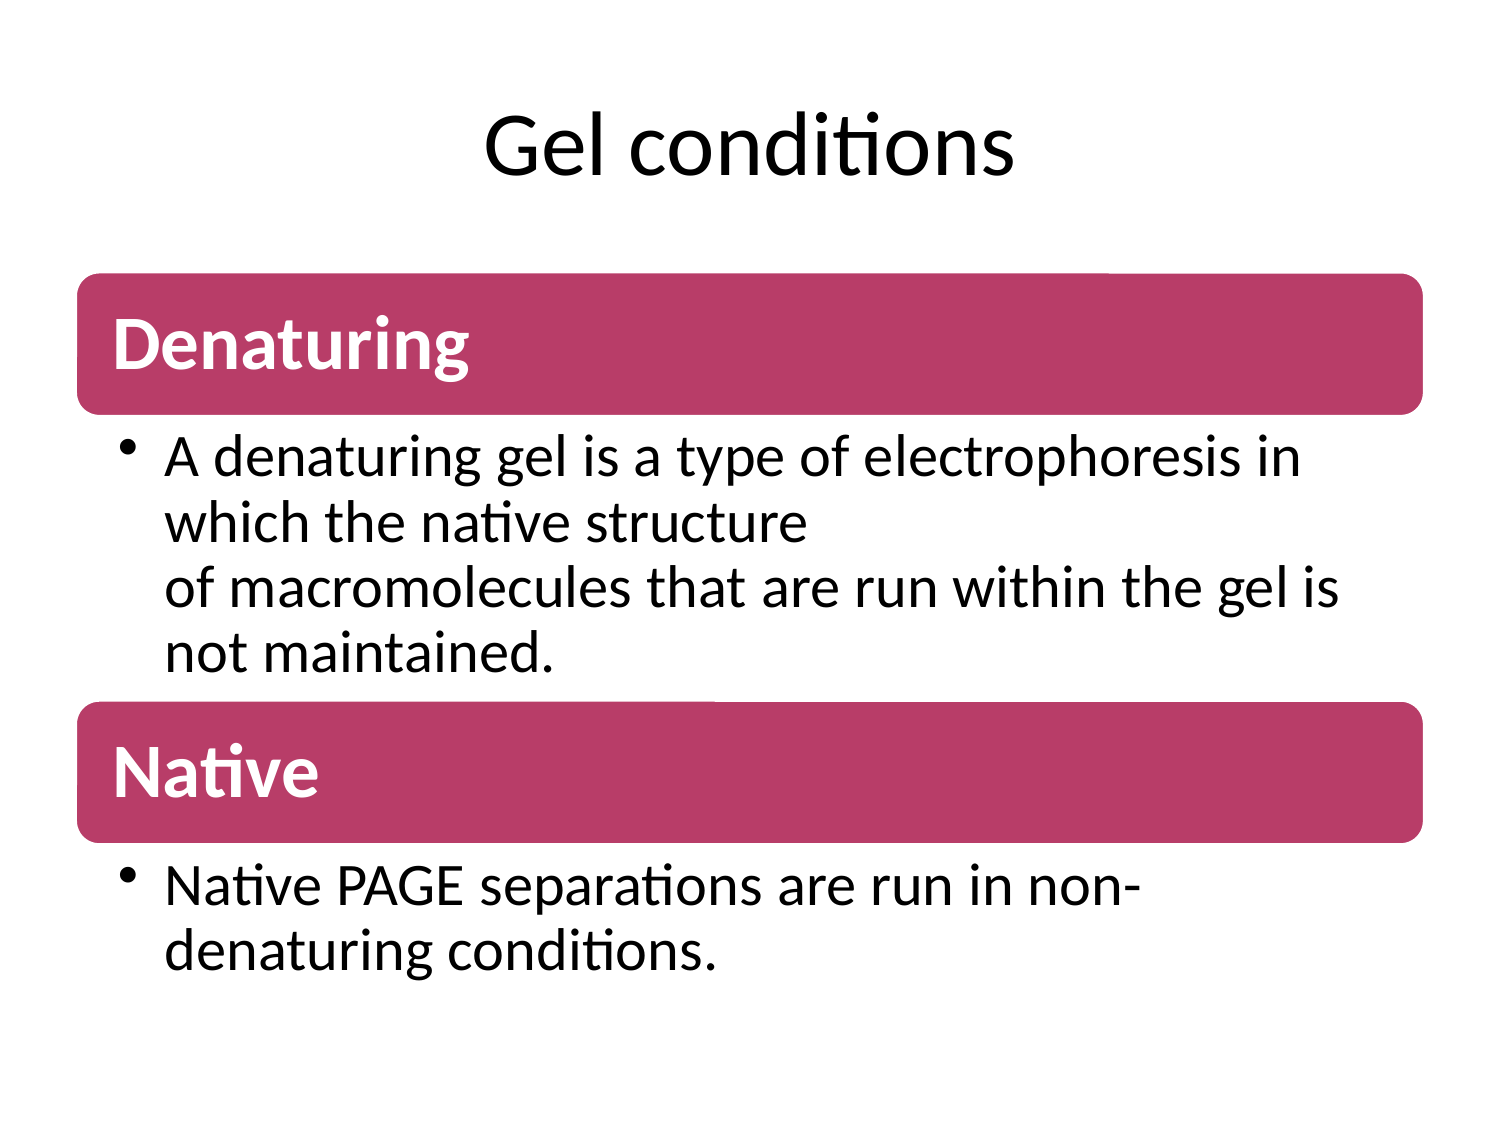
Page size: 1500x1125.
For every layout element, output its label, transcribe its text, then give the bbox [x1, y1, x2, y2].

title Gel conditions [75, 45, 1425, 233]
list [74, 262, 1426, 1006]
